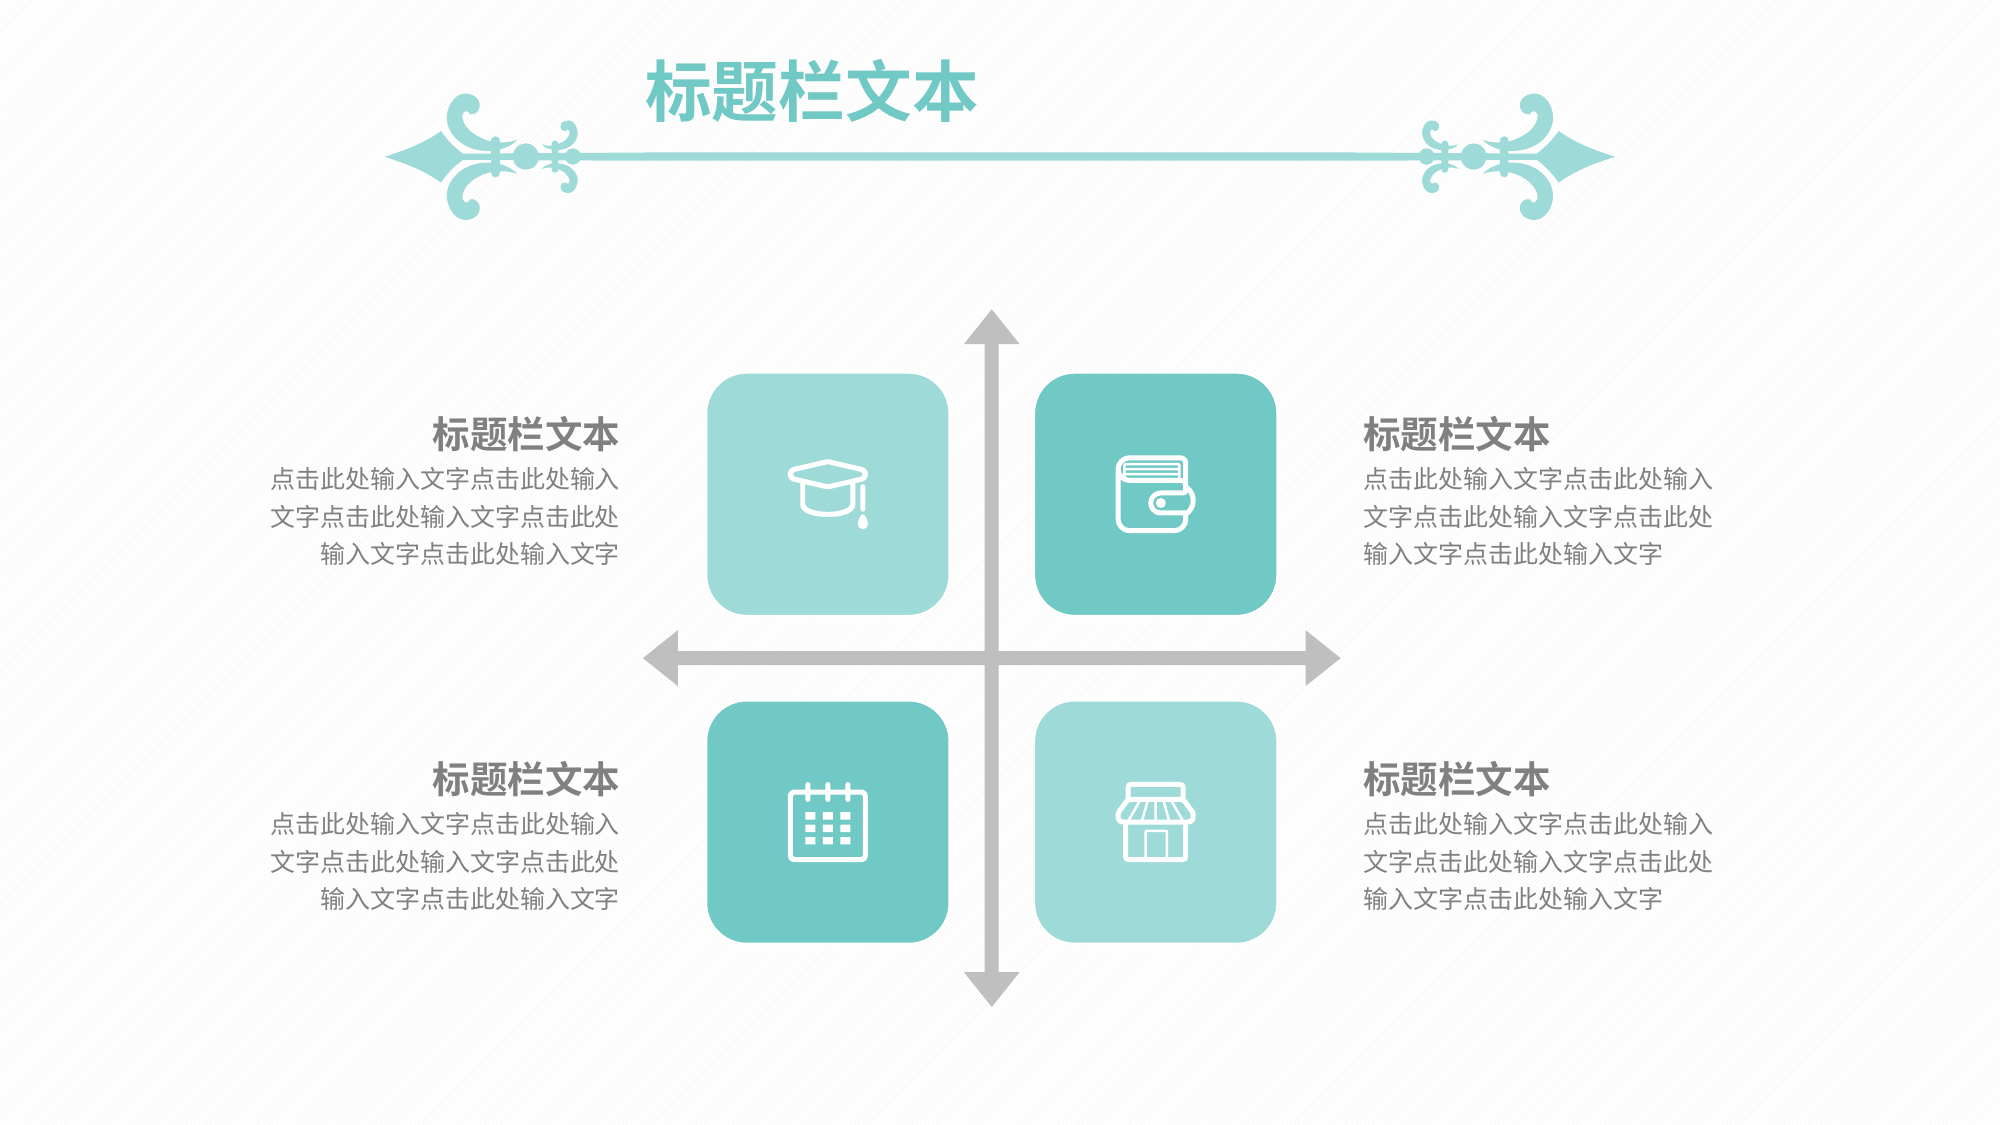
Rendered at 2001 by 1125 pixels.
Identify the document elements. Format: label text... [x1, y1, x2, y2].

text_box 标题栏文本 点击此处输入文字点击此处输入文字点击此处输入文字点击此处输入文字点击此处输入文字 [235, 737, 635, 921]
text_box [706, 372, 950, 616]
text_box 标题栏文本 点击此处输入文字点击此处输入文字点击此处输入文字点击此处输入文字点击此处输入文字 [235, 392, 635, 577]
text_box 标题栏文本 点击此处输入文字点击此处输入文字点击此处输入文字点击此处输入文字点击此处输入文字 [1348, 737, 1748, 921]
text_box 标题栏文本 点击此处输入文字点击此处输入文字点击此处输入文字点击此处输入文字点击此处输入文字 [1348, 392, 1748, 577]
text_box 标题栏文本 [630, 42, 1370, 90]
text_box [384, 90, 1616, 224]
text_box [1034, 372, 1278, 616]
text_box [1034, 700, 1278, 944]
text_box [706, 700, 950, 944]
text_box [642, 309, 1341, 1008]
